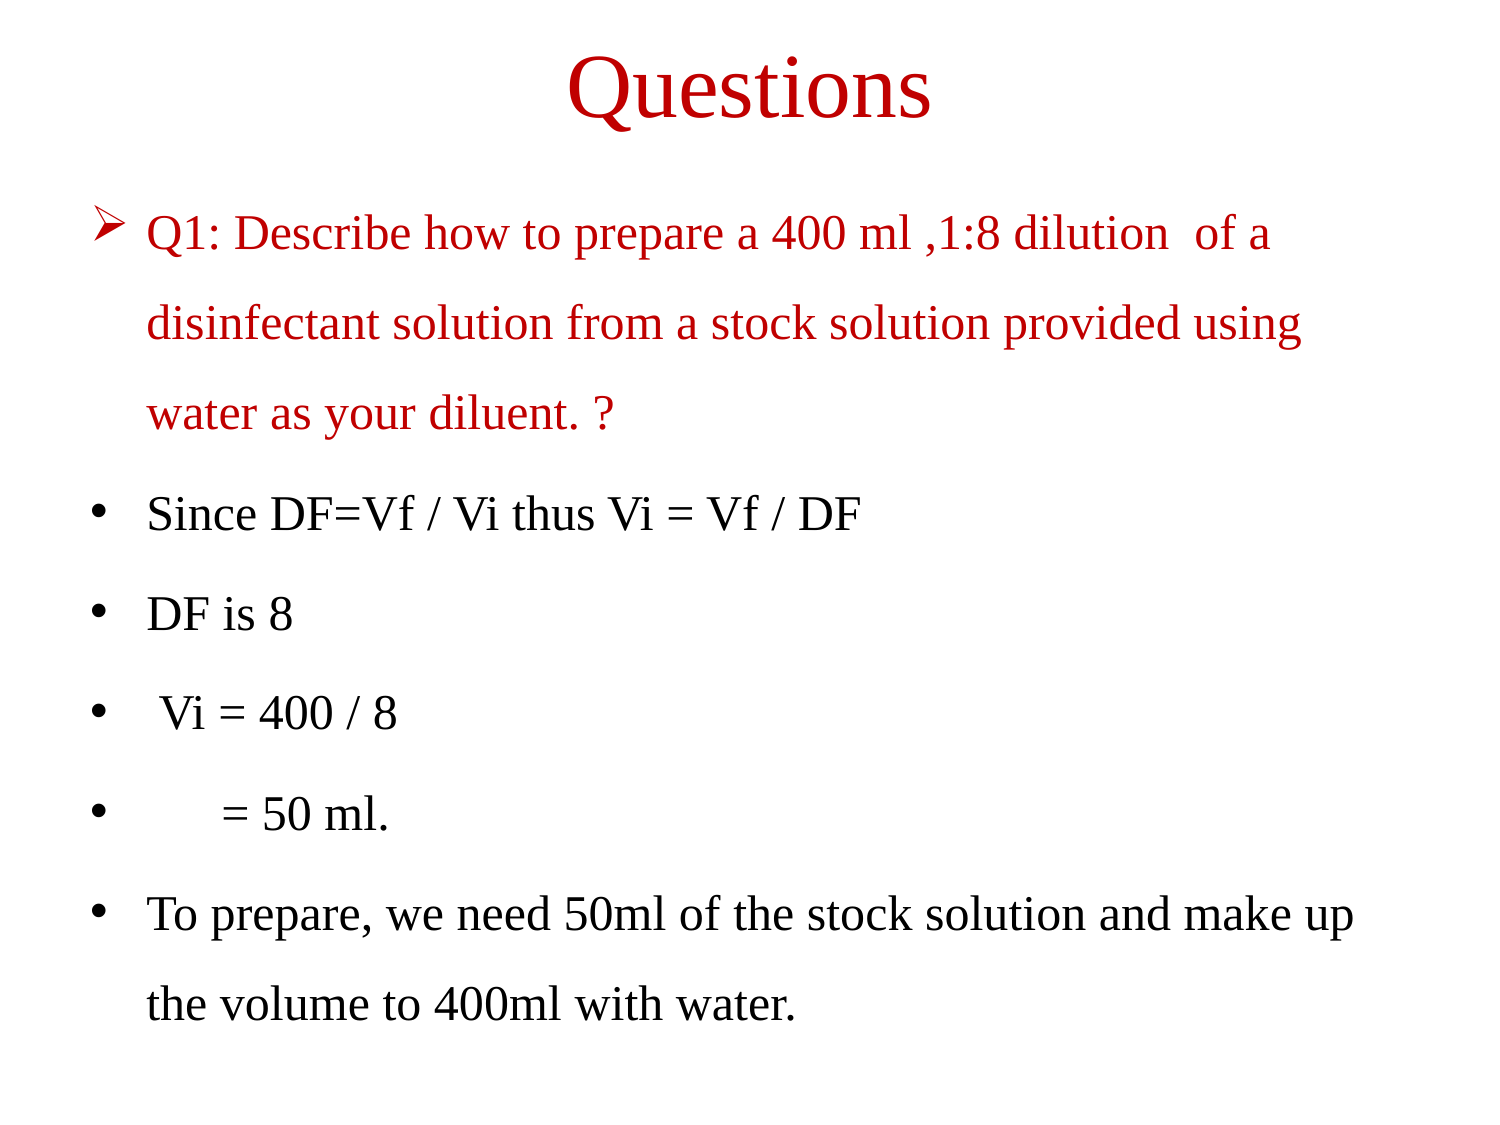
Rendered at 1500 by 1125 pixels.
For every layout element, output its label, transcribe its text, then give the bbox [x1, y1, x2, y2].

list Q1: Describe how to prepare a 400 ml ,1:8 dilution of a disinfectant solution from a stock solution provided using water as your diluent. ? Since DF=Vf / Vi thus Vi = Vf / DF DF is 8 Vi = 400 / 8 = 50 ml. To prepare, we need 50ml of the stock solution and make up the volume to 400ml with water. [75, 162, 1425, 1125]
title Questions [75, 0, 1425, 162]
